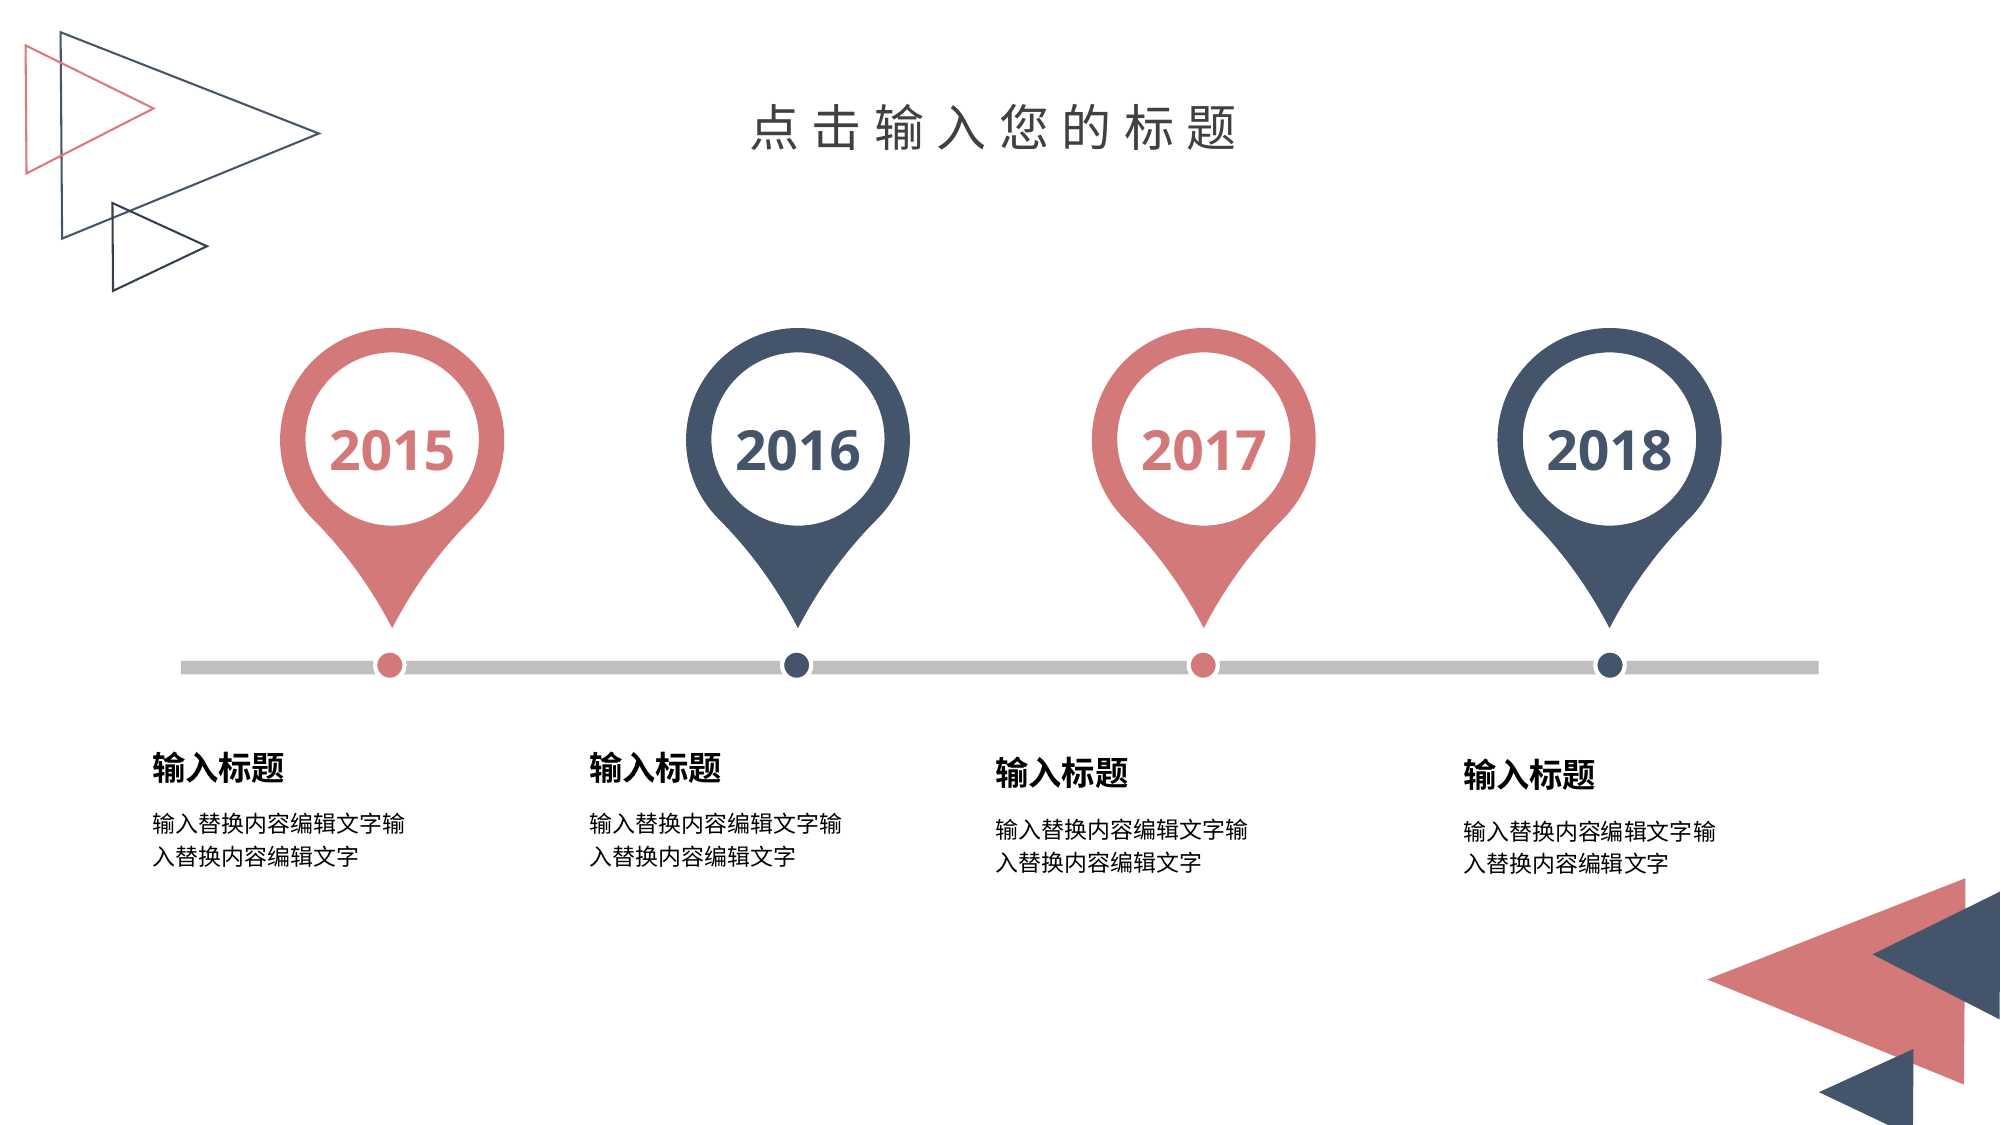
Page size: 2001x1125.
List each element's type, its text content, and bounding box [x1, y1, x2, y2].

text_box 2017 [1091, 327, 1316, 629]
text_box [17, 27, 314, 291]
text_box 2015 [280, 327, 505, 629]
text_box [1712, 872, 2000, 1125]
text_box [809, 660, 1191, 675]
text_box [1215, 660, 1598, 675]
text_box [402, 660, 785, 675]
text_box 点击输入您的标题 [685, 96, 1301, 157]
text_box 2016 [686, 327, 910, 629]
text_box [181, 660, 378, 675]
text_box [1595, 650, 1625, 680]
text_box 2018 [1497, 327, 1722, 629]
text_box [1448, 746, 1743, 883]
text_box [375, 650, 405, 680]
text_box [1622, 660, 1819, 675]
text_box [980, 744, 1275, 881]
text_box [782, 650, 812, 680]
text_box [137, 739, 432, 876]
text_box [574, 739, 869, 876]
text_box [1188, 650, 1218, 680]
